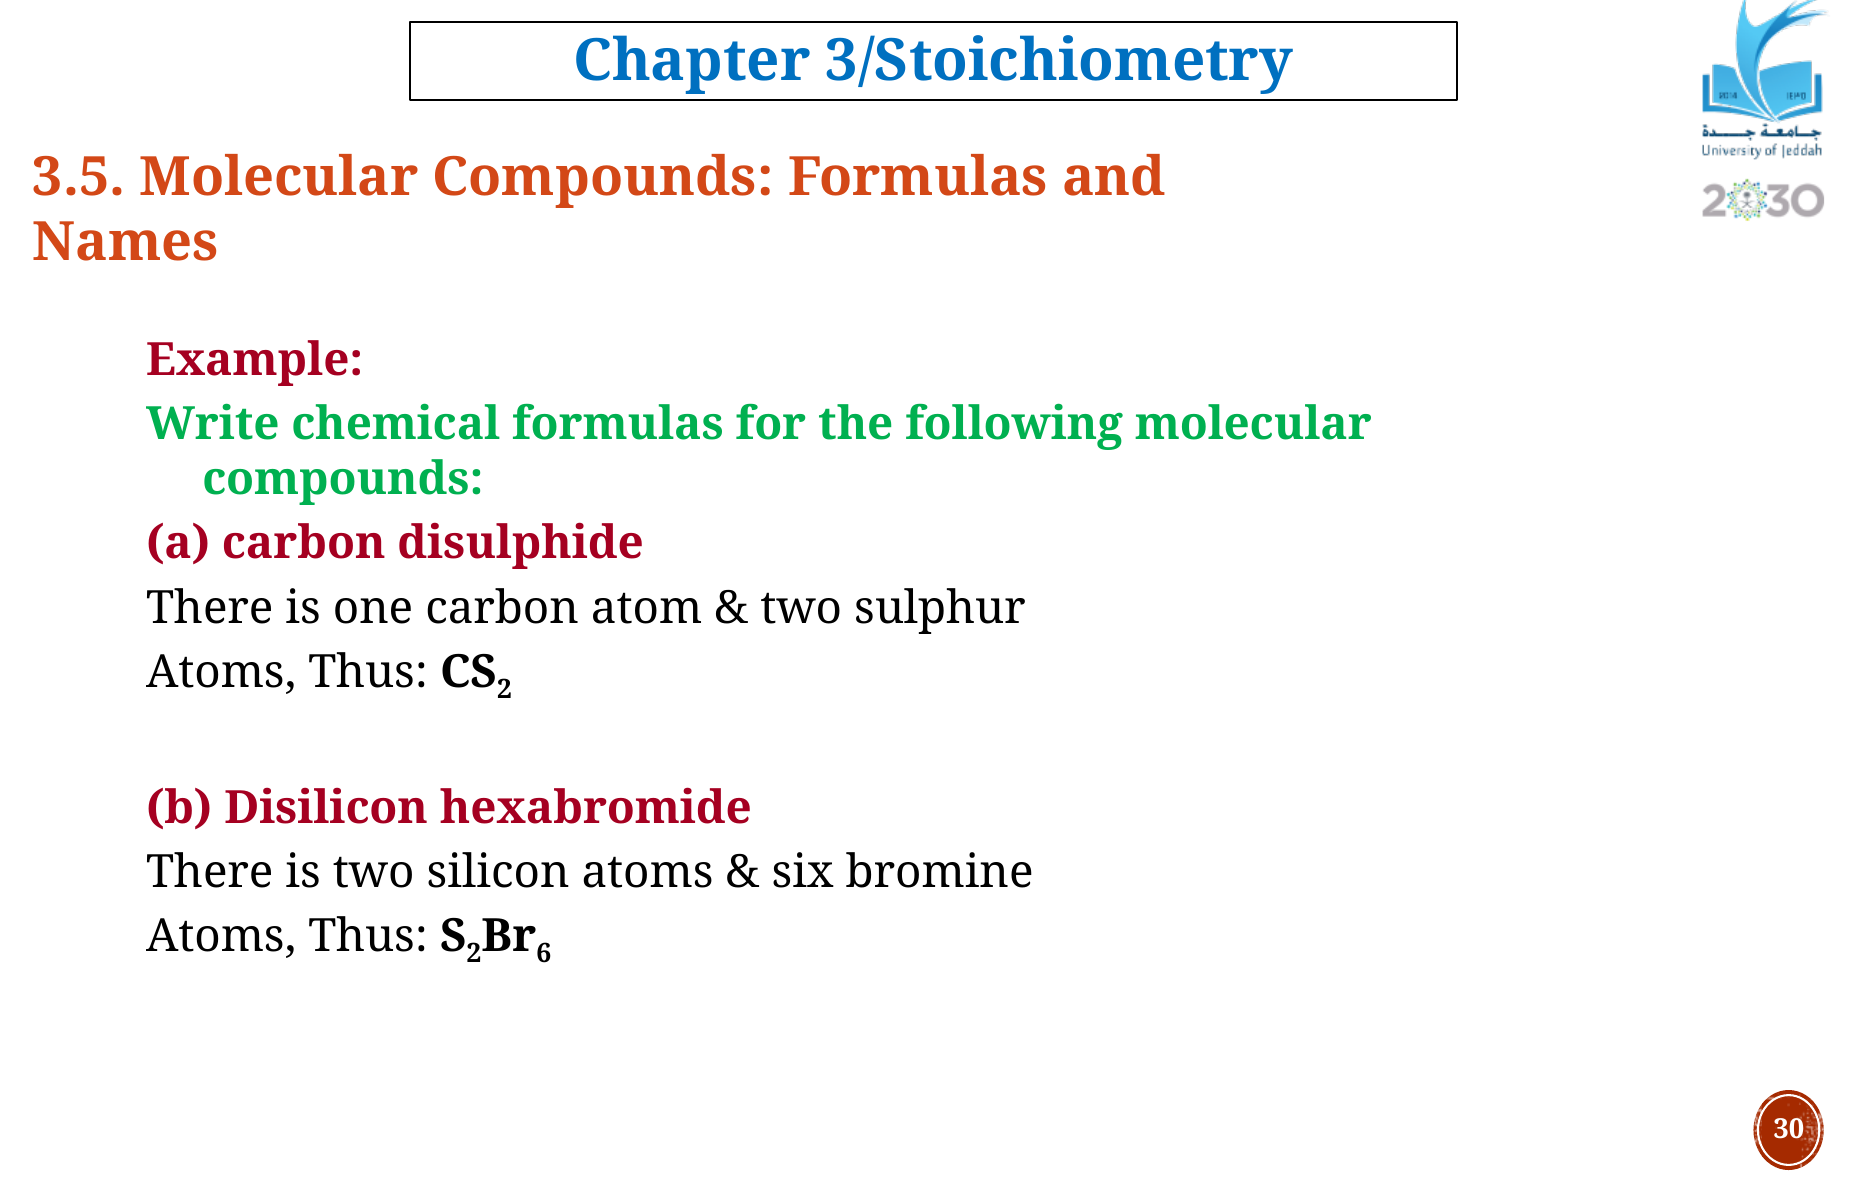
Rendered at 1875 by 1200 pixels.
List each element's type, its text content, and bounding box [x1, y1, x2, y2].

text_box 3.5. Molecular Compounds: Formulas and Names [17, 133, 1207, 280]
text_box Chapter 3/Stoichiometry [409, 21, 1458, 101]
text_box Example: Write chemical formulas for the following molecular compounds: (a) carbon disulphide There is one carbon atom & two sulphur Atoms, Thus: CS2 (b) Disilicon hexabromide There is two silicon atoms & six bromine Atoms, Thus: S2Br6 [131, 322, 1572, 1029]
picture [1681, 0, 1846, 227]
slide_number 30 [1739, 1097, 1838, 1162]
